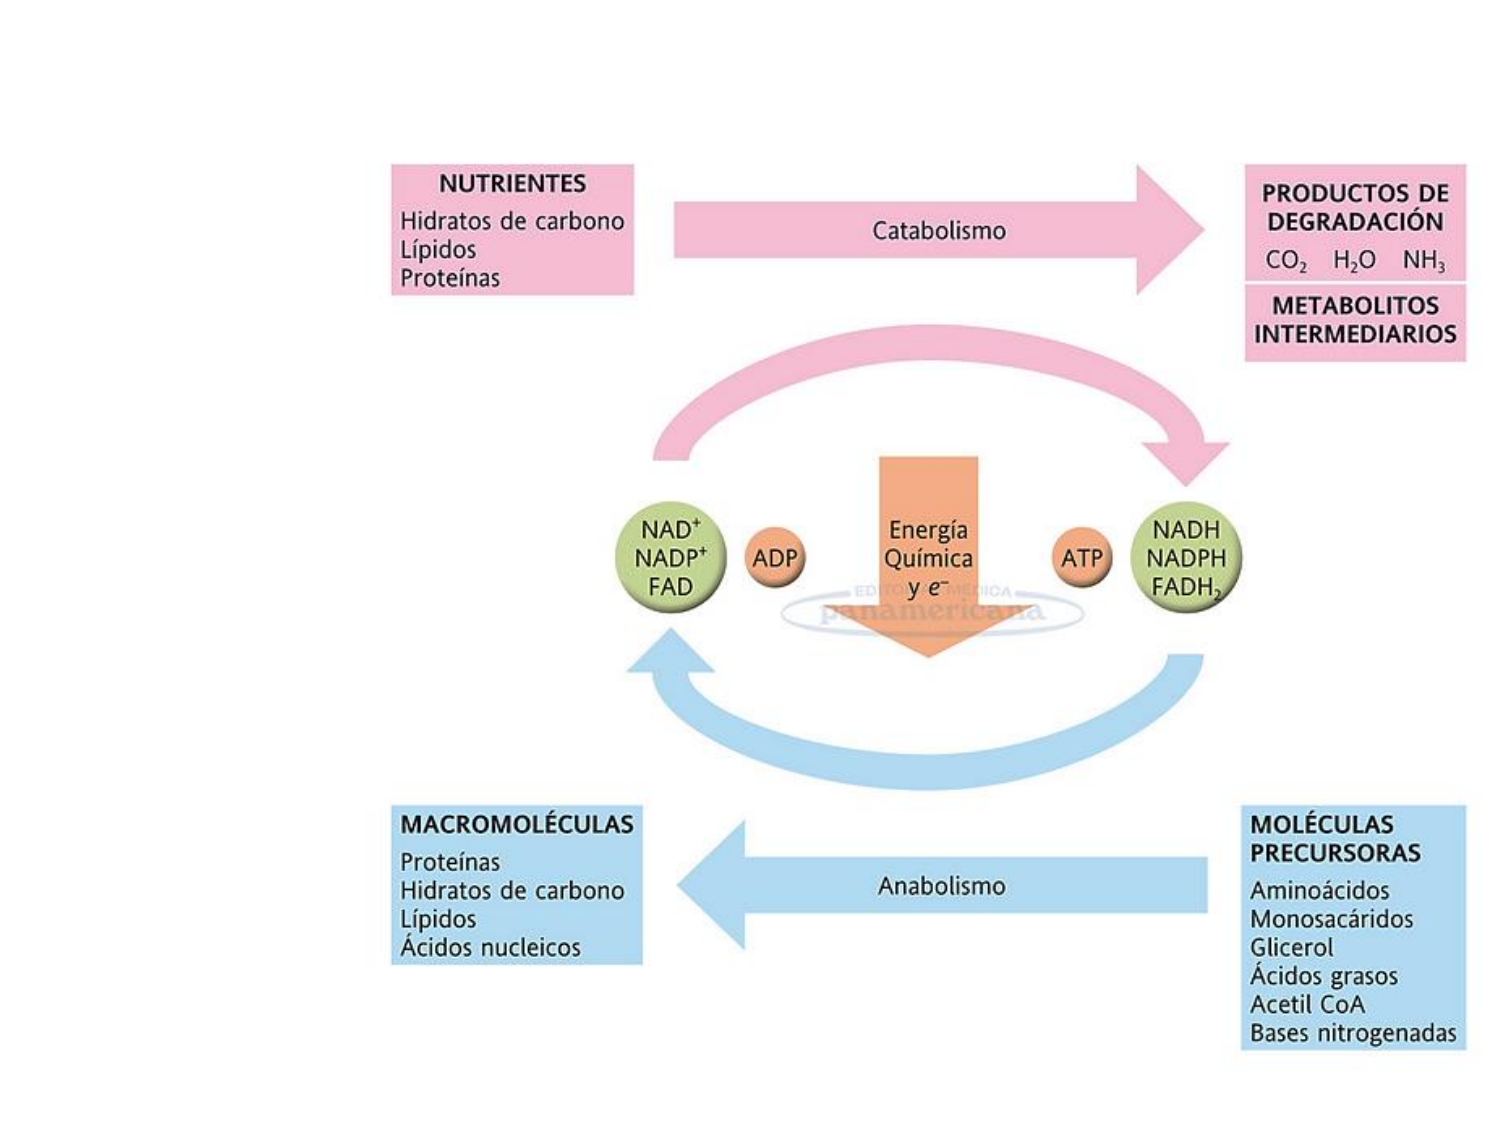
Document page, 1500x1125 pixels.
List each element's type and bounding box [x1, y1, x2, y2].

list [365, 136, 1500, 1086]
